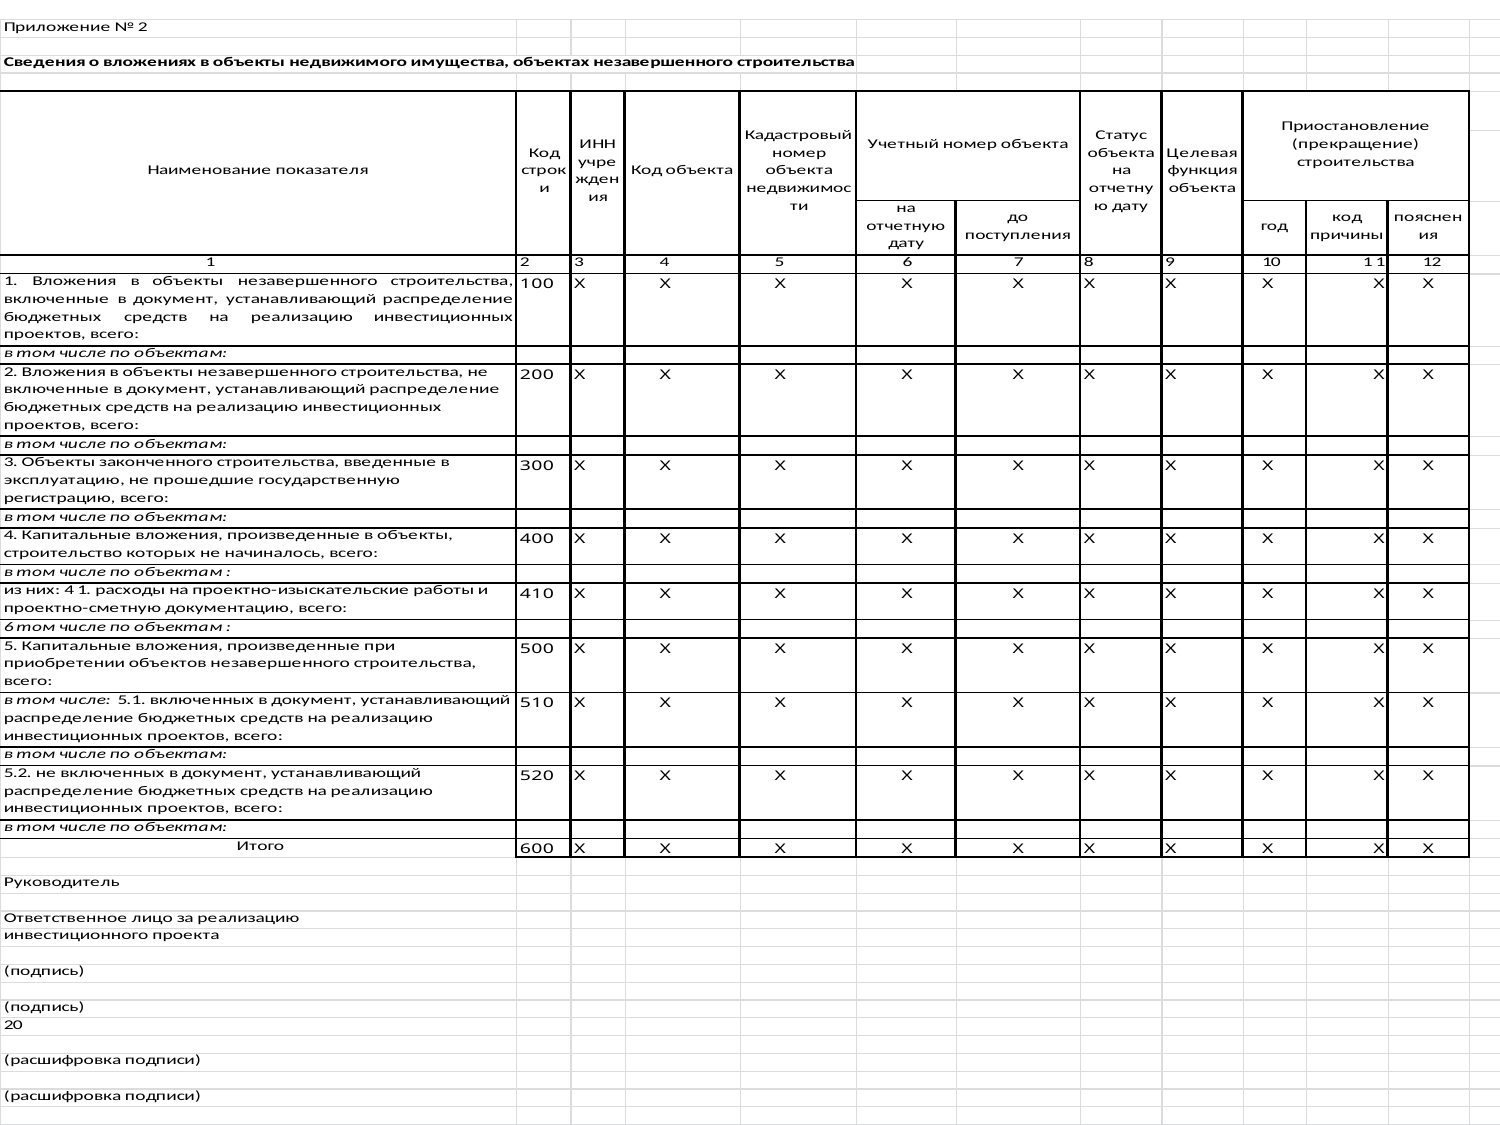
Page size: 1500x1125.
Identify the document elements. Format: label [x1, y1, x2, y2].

text_box [0, 18, 1500, 1125]
